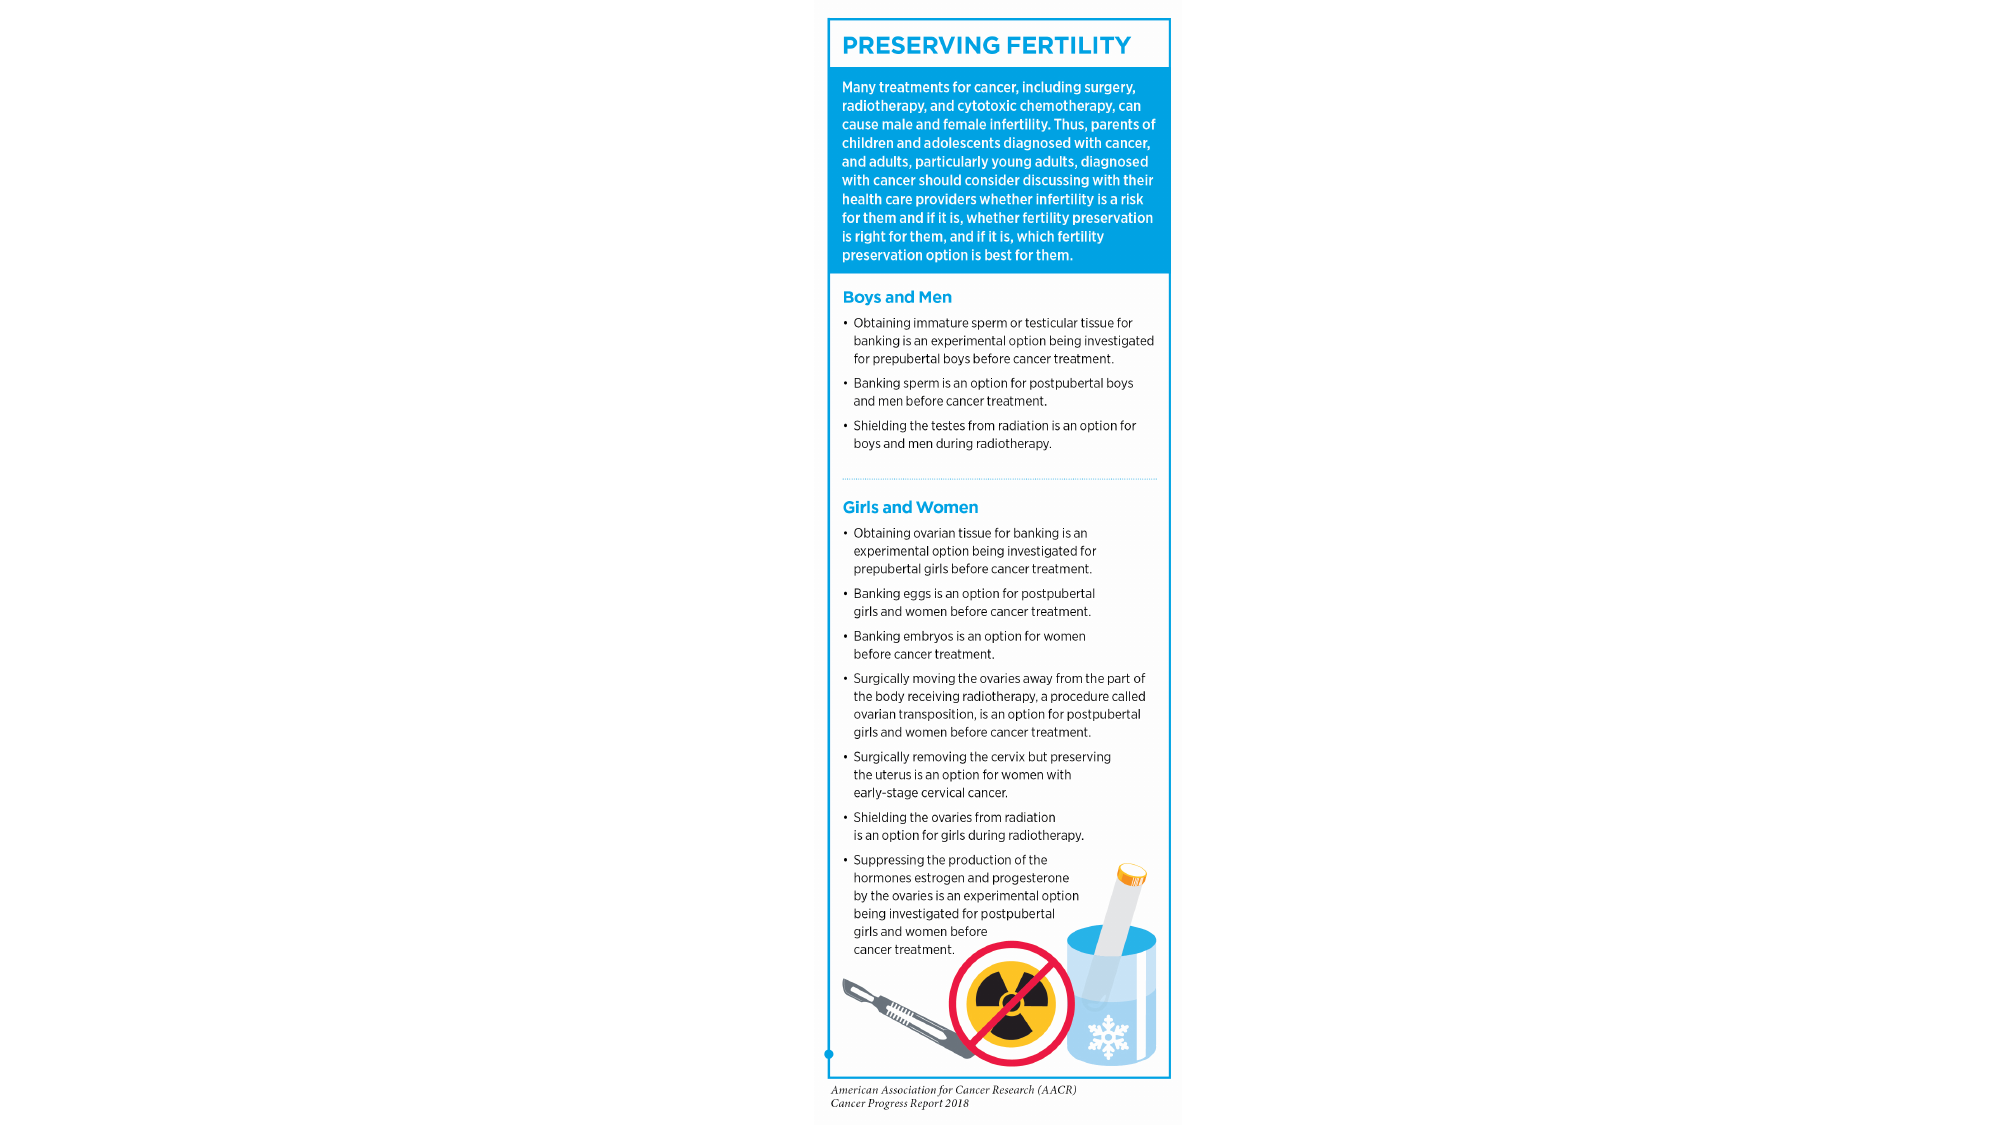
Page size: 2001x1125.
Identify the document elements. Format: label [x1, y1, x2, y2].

picture [814, 0, 1182, 1125]
